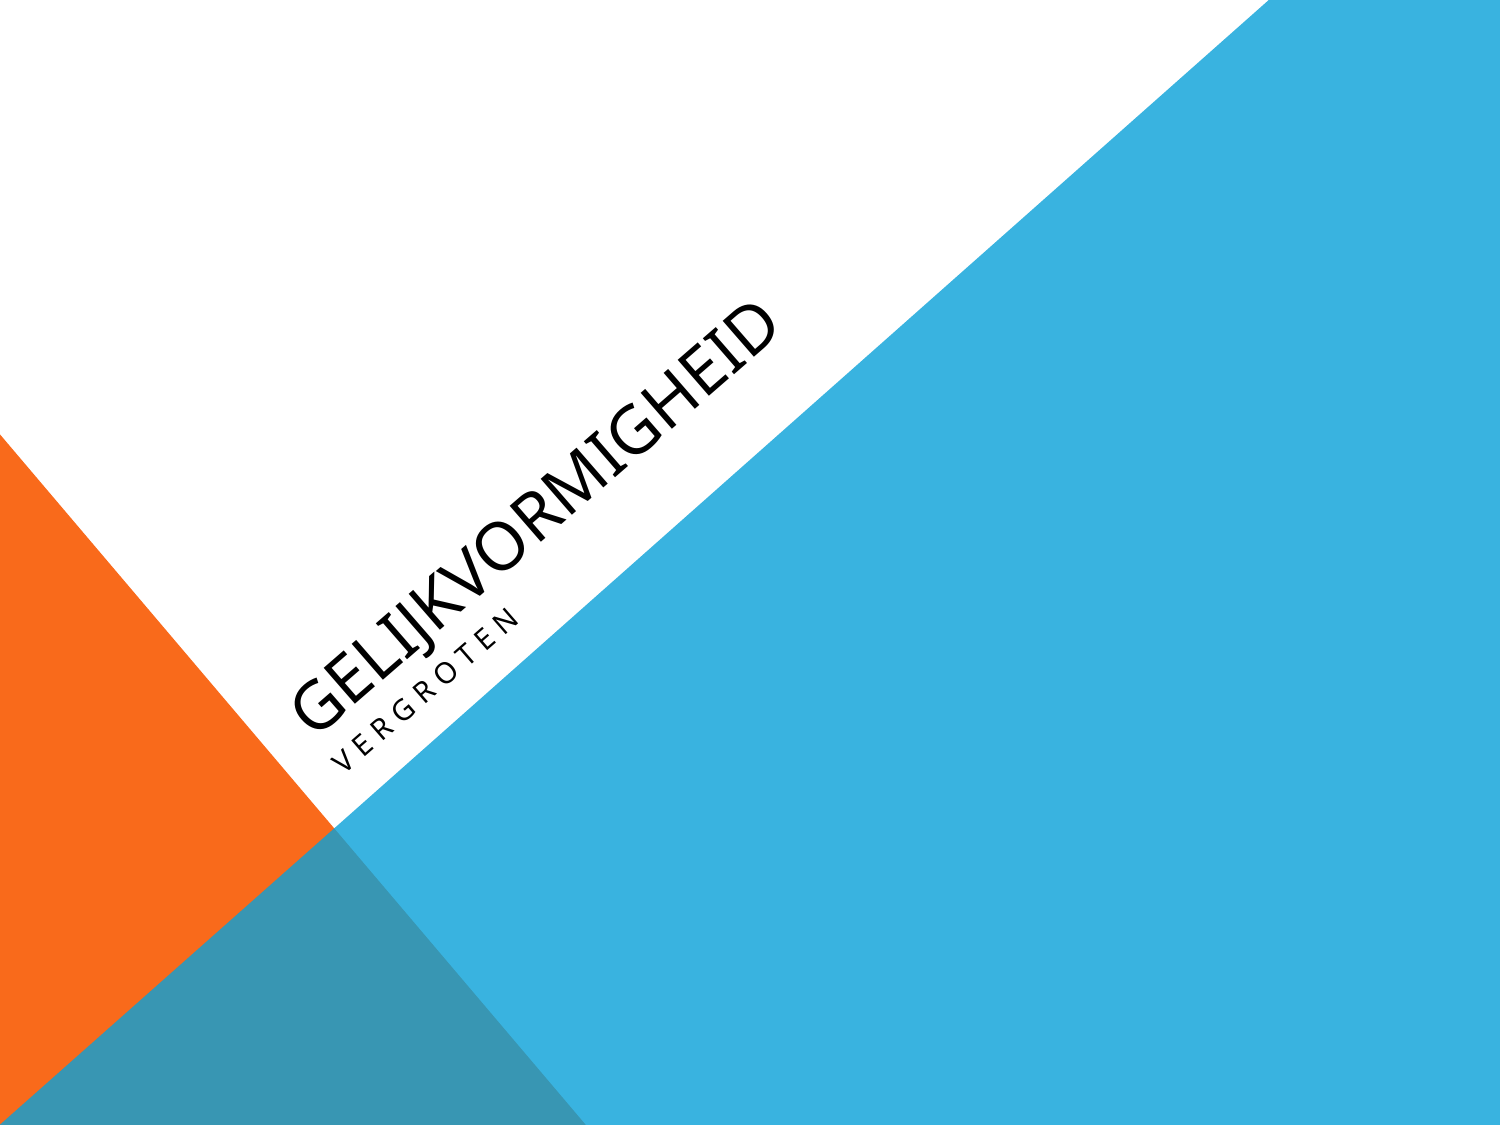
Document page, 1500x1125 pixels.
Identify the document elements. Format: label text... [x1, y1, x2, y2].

title Gelijkvormigheid [182, 4, 1012, 761]
subtitle Vergroten [312, 61, 1154, 804]
